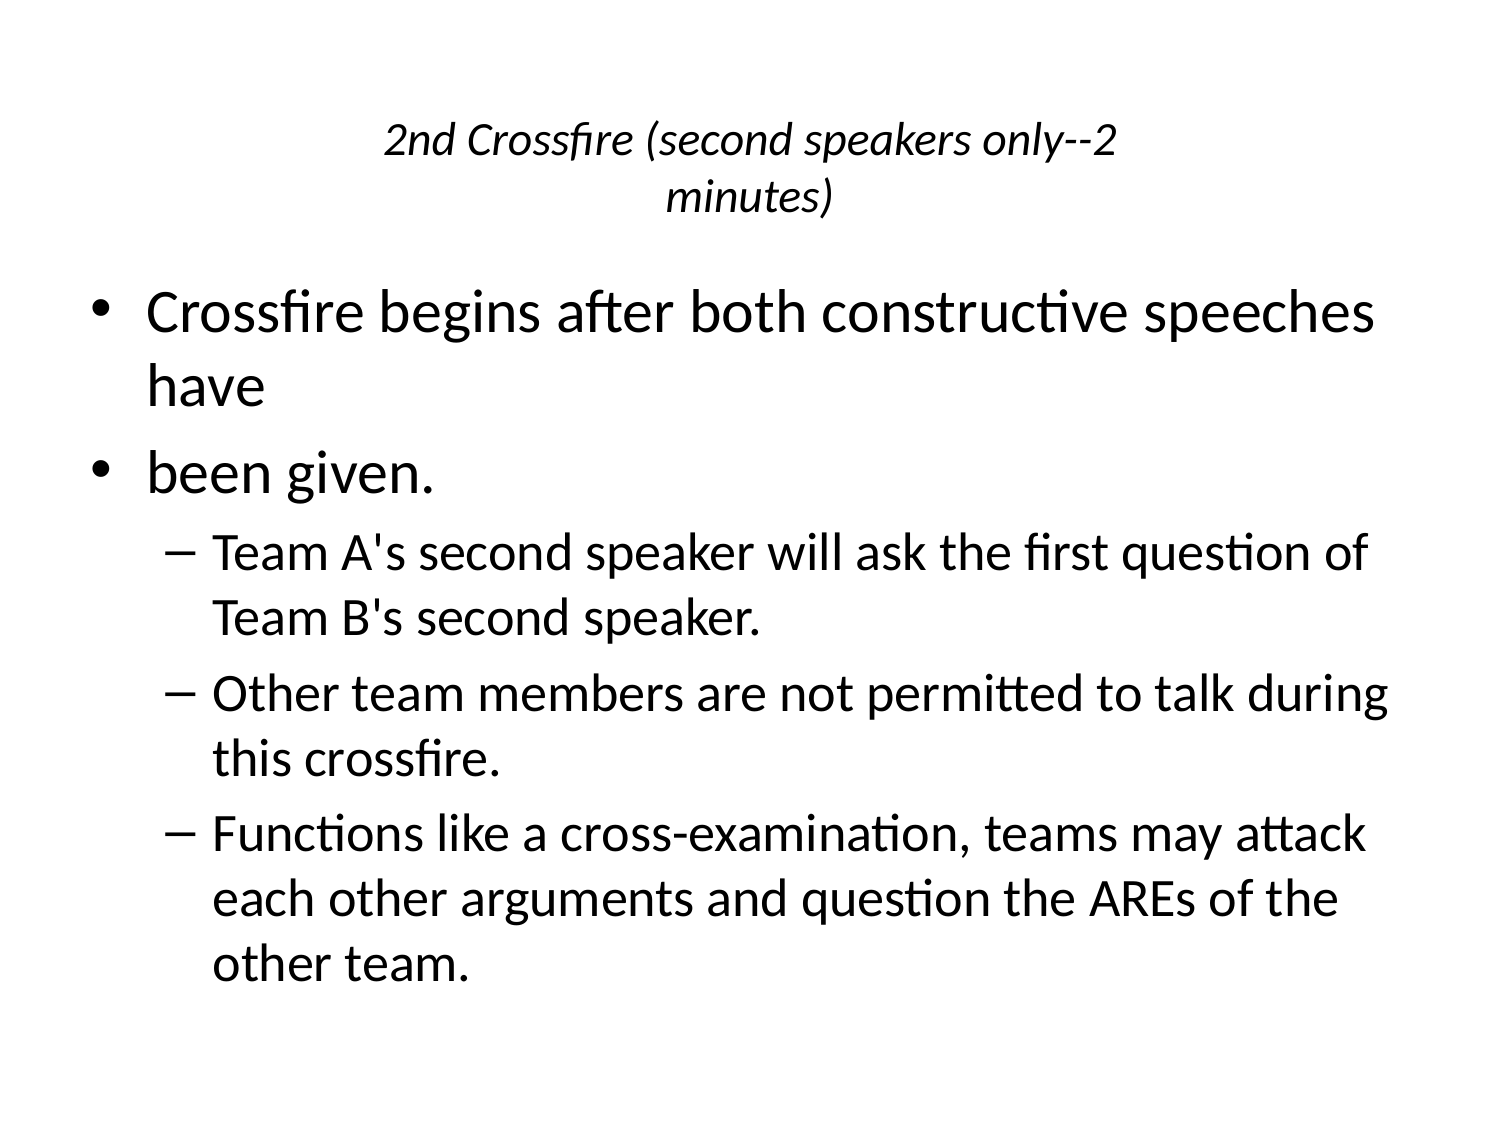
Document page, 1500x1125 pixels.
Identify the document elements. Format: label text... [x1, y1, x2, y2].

list Crossfire begins after both constructive speeches have been given. Team A's second speaker will ask the first question of Team B's second speaker. Other team members are not permitted to talk during this crossfire. Functions like a cross-examination, teams may attack each other arguments and question the AREs of the other team. [75, 262, 1425, 1005]
title 2nd Crossfire (second speakers only--2 minutes) [75, 99, 1425, 262]
